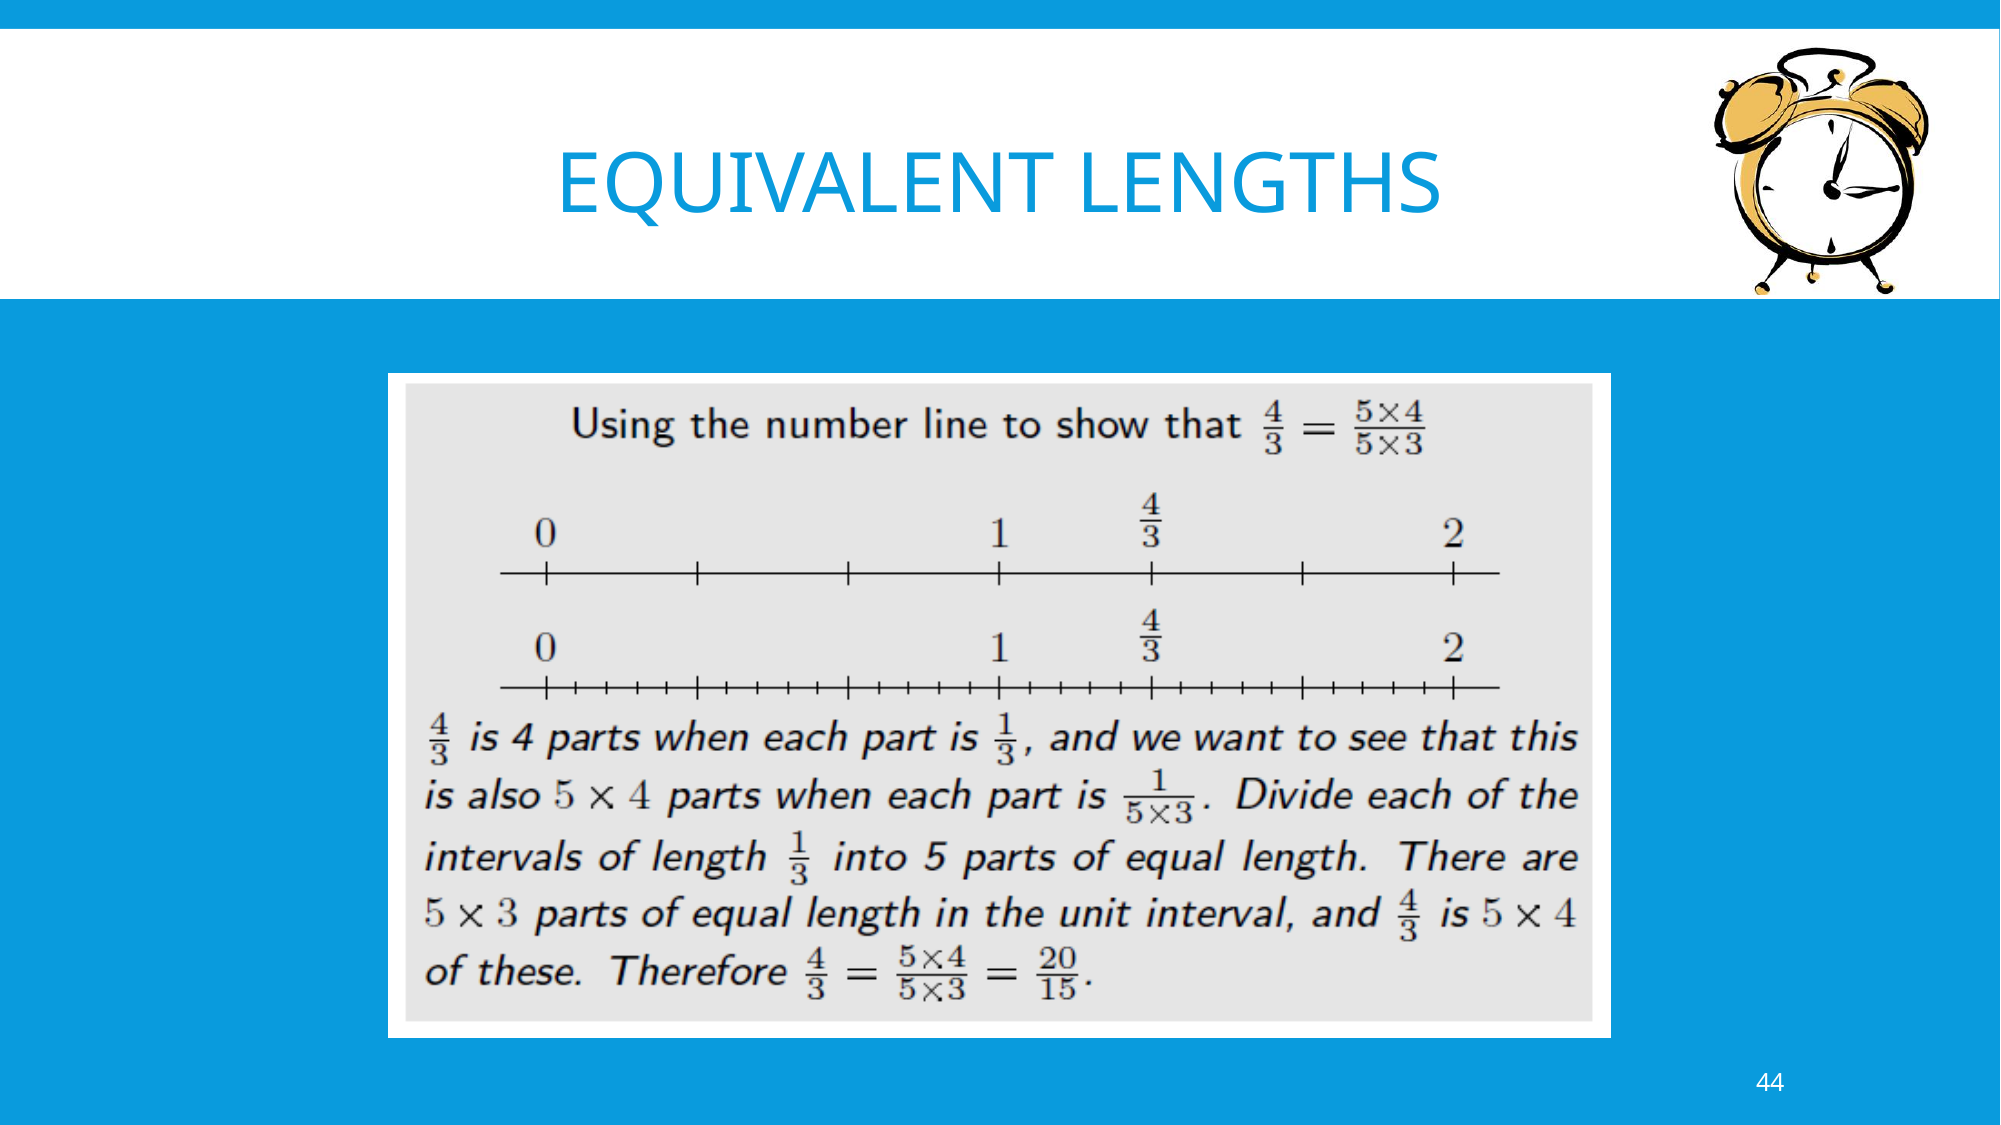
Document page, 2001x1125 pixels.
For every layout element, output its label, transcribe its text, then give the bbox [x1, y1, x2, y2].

slide_number 44 [1748, 1053, 1904, 1114]
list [388, 373, 1612, 1039]
picture [1701, 45, 1951, 295]
title Equivalent lengths [324, 99, 1675, 275]
